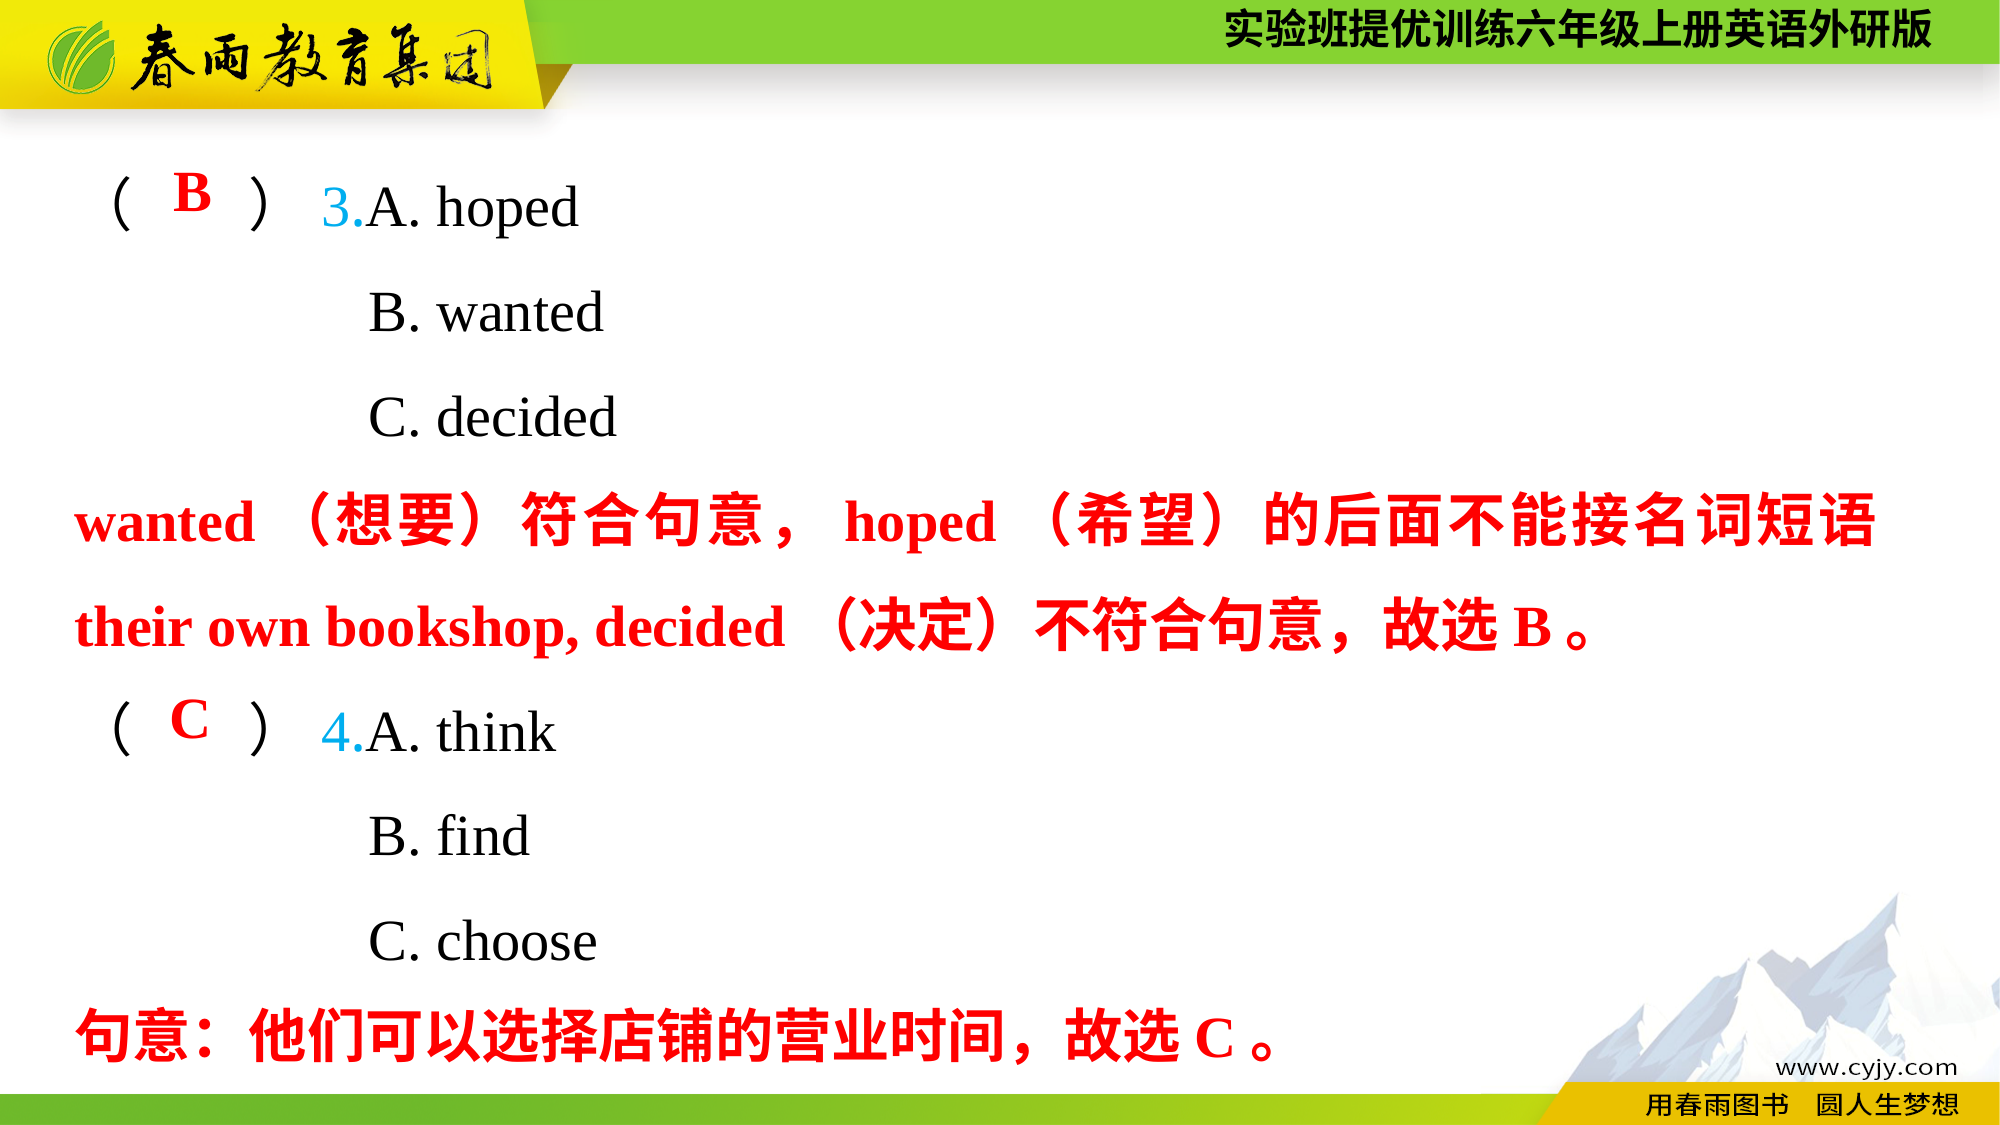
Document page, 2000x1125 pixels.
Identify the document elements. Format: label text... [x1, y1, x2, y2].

text_box B [158, 145, 227, 230]
text_box C [154, 673, 227, 758]
list （ ）3.A. hoped B. wanted C. decided （ ）4.A. think B. find C. choose [59, 125, 1944, 989]
picture [0, 0, 2000, 1125]
text_box 句意：他们可以选择店铺的营业时间，故选C。 [59, 956, 1907, 1077]
text_box wanted（想要）符合句意，hoped（希望）的后面不能接名词短语their own bookshop, decided（决定）不符合句意，故选B。 [59, 440, 1907, 666]
